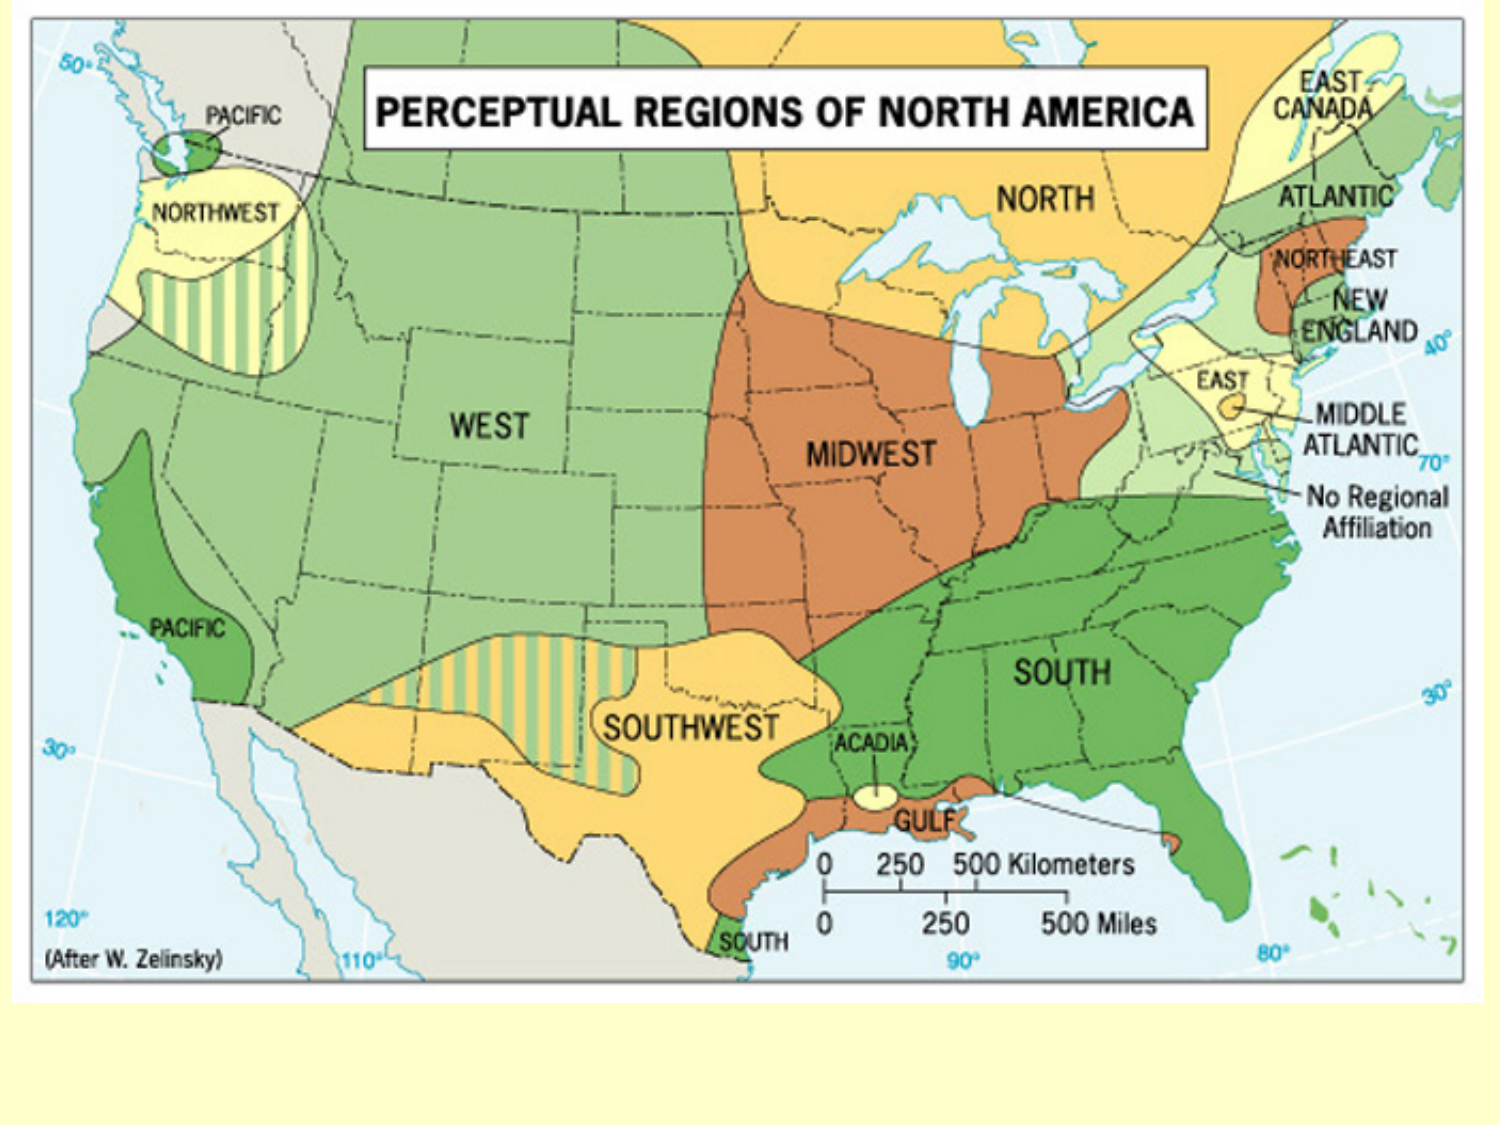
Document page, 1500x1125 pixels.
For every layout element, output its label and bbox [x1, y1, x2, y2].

picture [12, 0, 1485, 1003]
